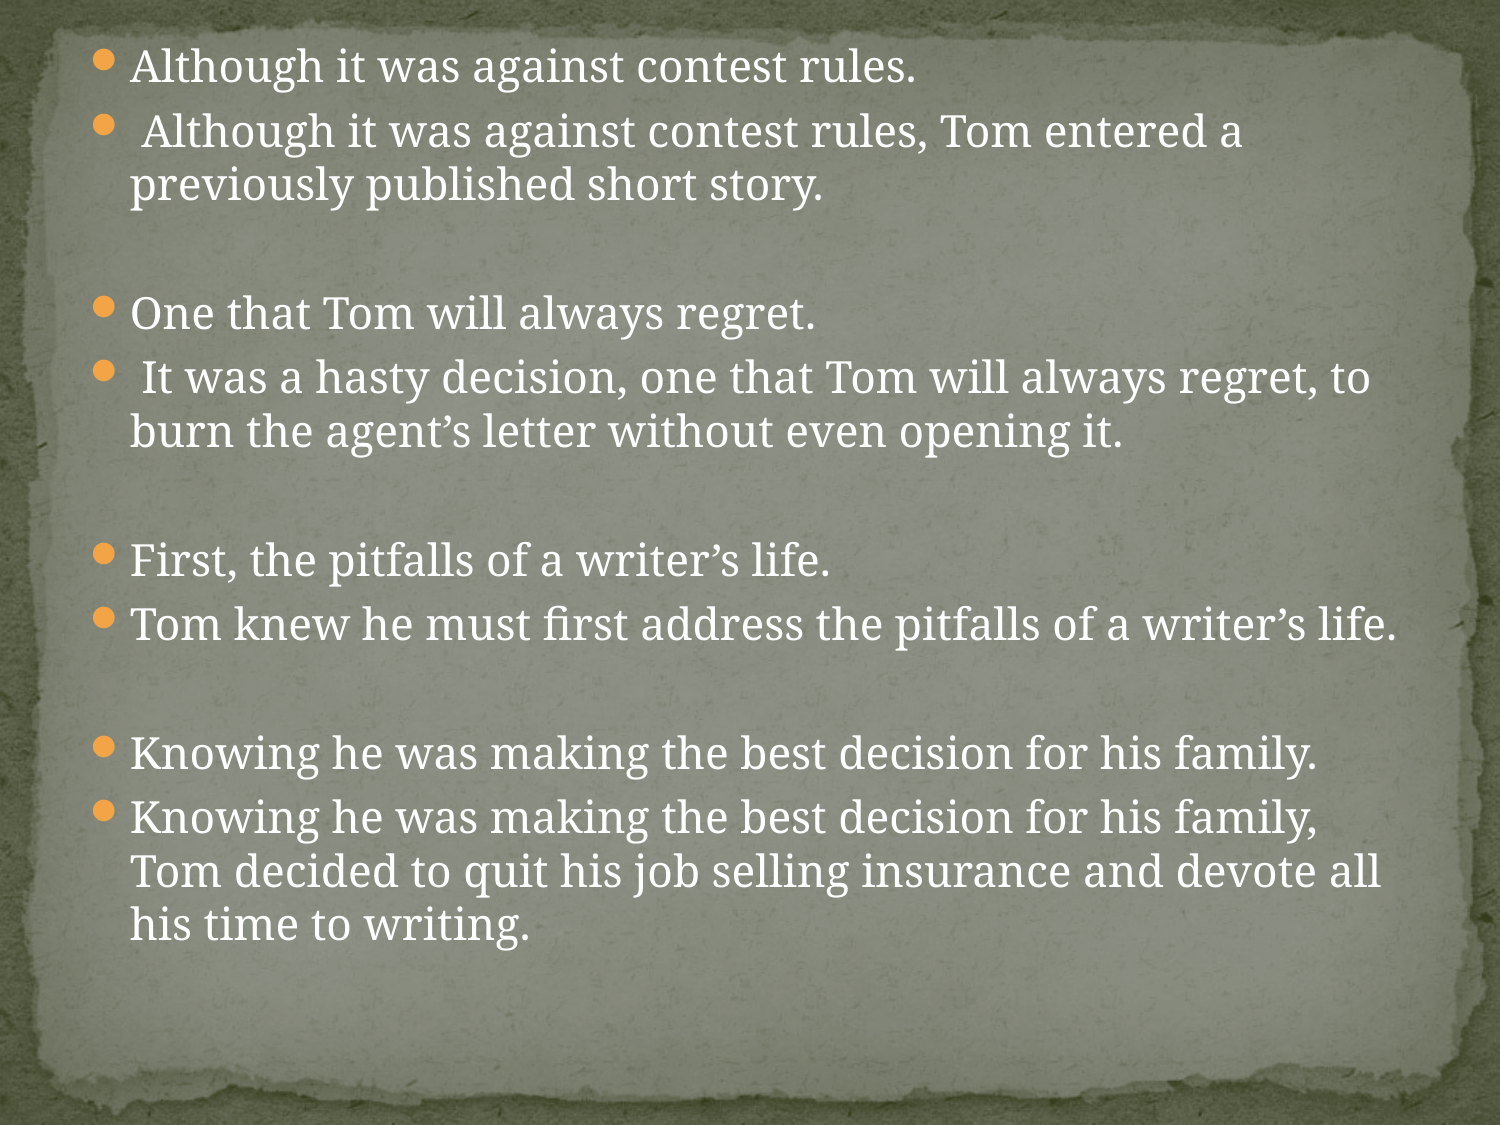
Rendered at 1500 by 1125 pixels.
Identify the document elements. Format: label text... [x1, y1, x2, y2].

list Although it was against contest rules. Although it was against contest rules, Tom entered a previously published short story. One that Tom will always regret. It was a hasty decision, one that Tom will always regret, to burn the agent’s letter without even opening it. First, the pitfalls of a writer’s life. Tom knew he must first address the pitfalls of a writer’s life. Knowing he was making the best decision for his family. Knowing he was making the best decision for his family, Tom decided to quit his job selling insurance and devote all his time to writing. [75, 30, 1425, 1005]
